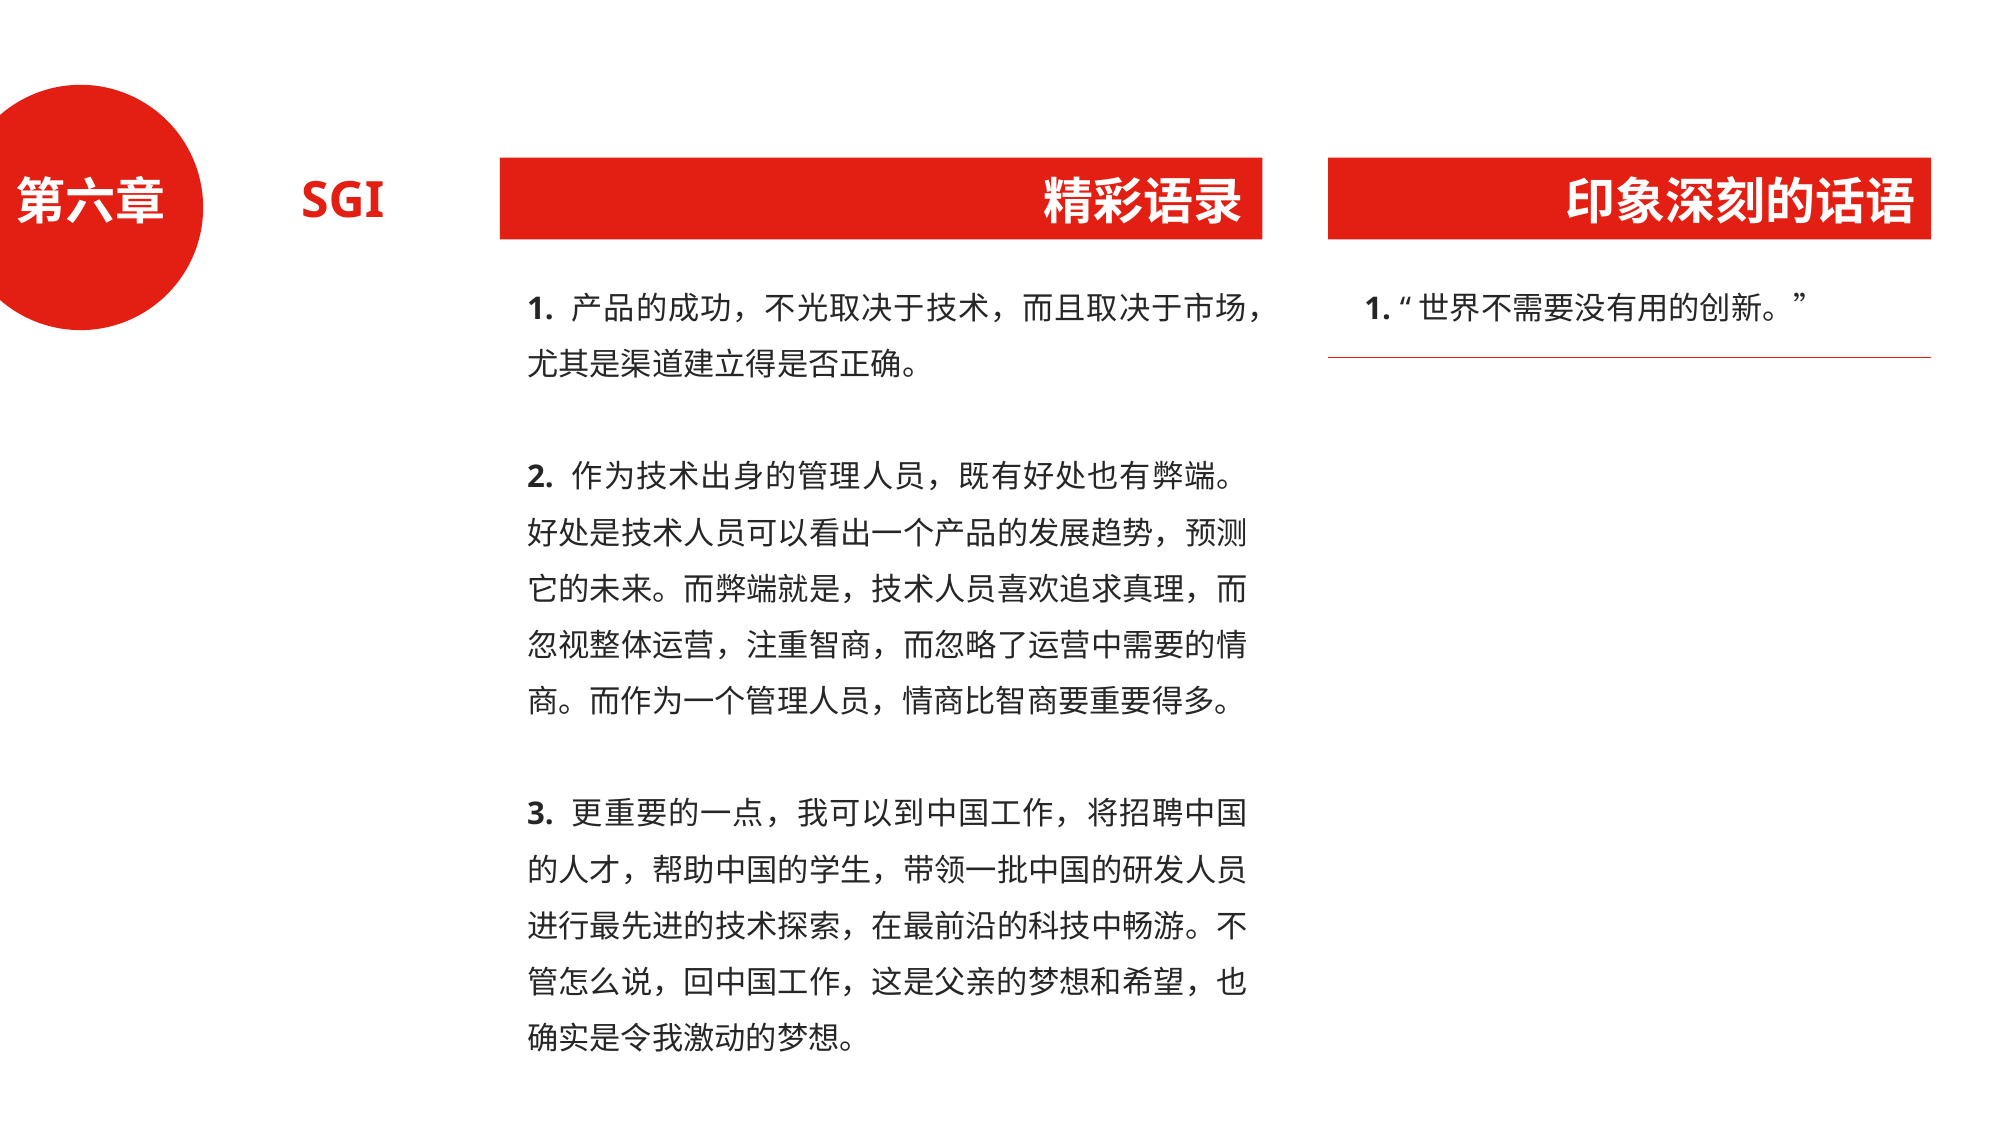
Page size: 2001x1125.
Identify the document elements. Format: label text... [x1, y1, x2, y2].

text_box 第六章 [0, 161, 181, 237]
text_box 精彩语录 [1028, 162, 1259, 237]
text_box [1327, 157, 1932, 240]
text_box [499, 157, 1263, 240]
text_box 1. “世界不需要没有用的创新。” [1349, 262, 1981, 334]
text_box 印象深刻的话语 [1550, 162, 1931, 237]
text_box SGI [286, 160, 400, 236]
text_box 1. 产品的成功，不光取决于技术，而且取决于市场，尤其是渠道建立得是否正确。 2. 作为技术出身的管理人员，既有好处也有弊端。好处是技术人员可以看出一个产品的发展趋势，预测它的未来。而弊端就是，技术人员喜欢追求真理，而忽视整体运营，注重智商，而忽略了运营中需要的情商。而作为一个管理人员，情商比智商要重要得多。 3. 更重要的一点，我可以到中国工作，将招聘中国的人才，帮助中国的学生，带领一批中国的研发人员进行最先进的技术探索，在最前沿的科技中畅游。不管怎么说，回中国工作，这是父亲的梦想和希望，也确实是令我激动的梦想。 [512, 262, 1263, 1064]
text_box [0, 83, 205, 332]
